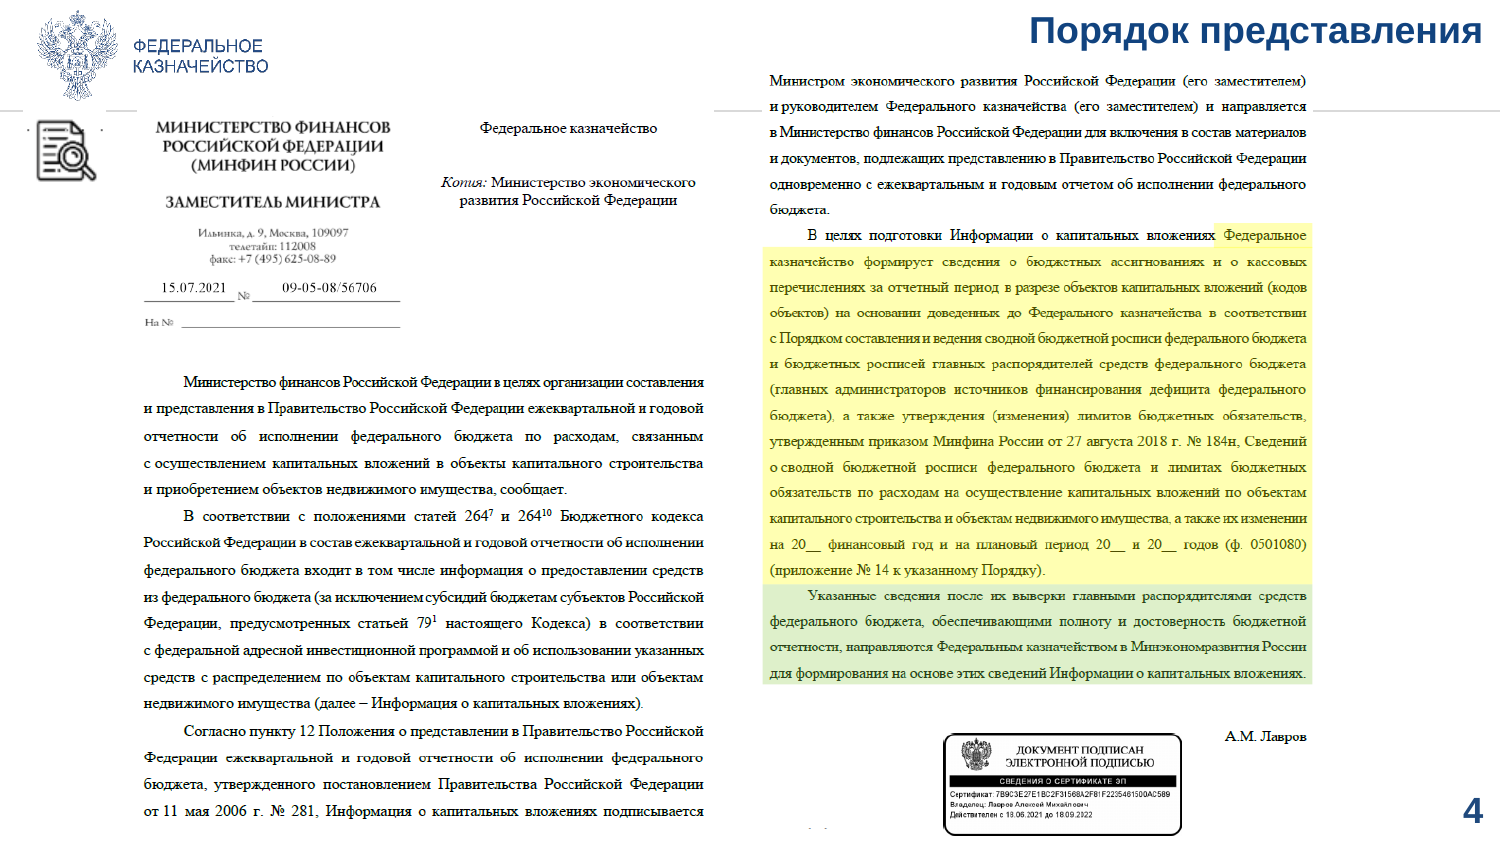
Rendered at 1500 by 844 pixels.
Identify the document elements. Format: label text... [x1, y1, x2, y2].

picture [37, 10, 268, 101]
slide_number 3 [1316, 786, 1484, 831]
title Порядок представления [771, 5, 1484, 52]
picture [137, 109, 714, 829]
picture [22, 109, 107, 193]
picture [762, 68, 1313, 841]
